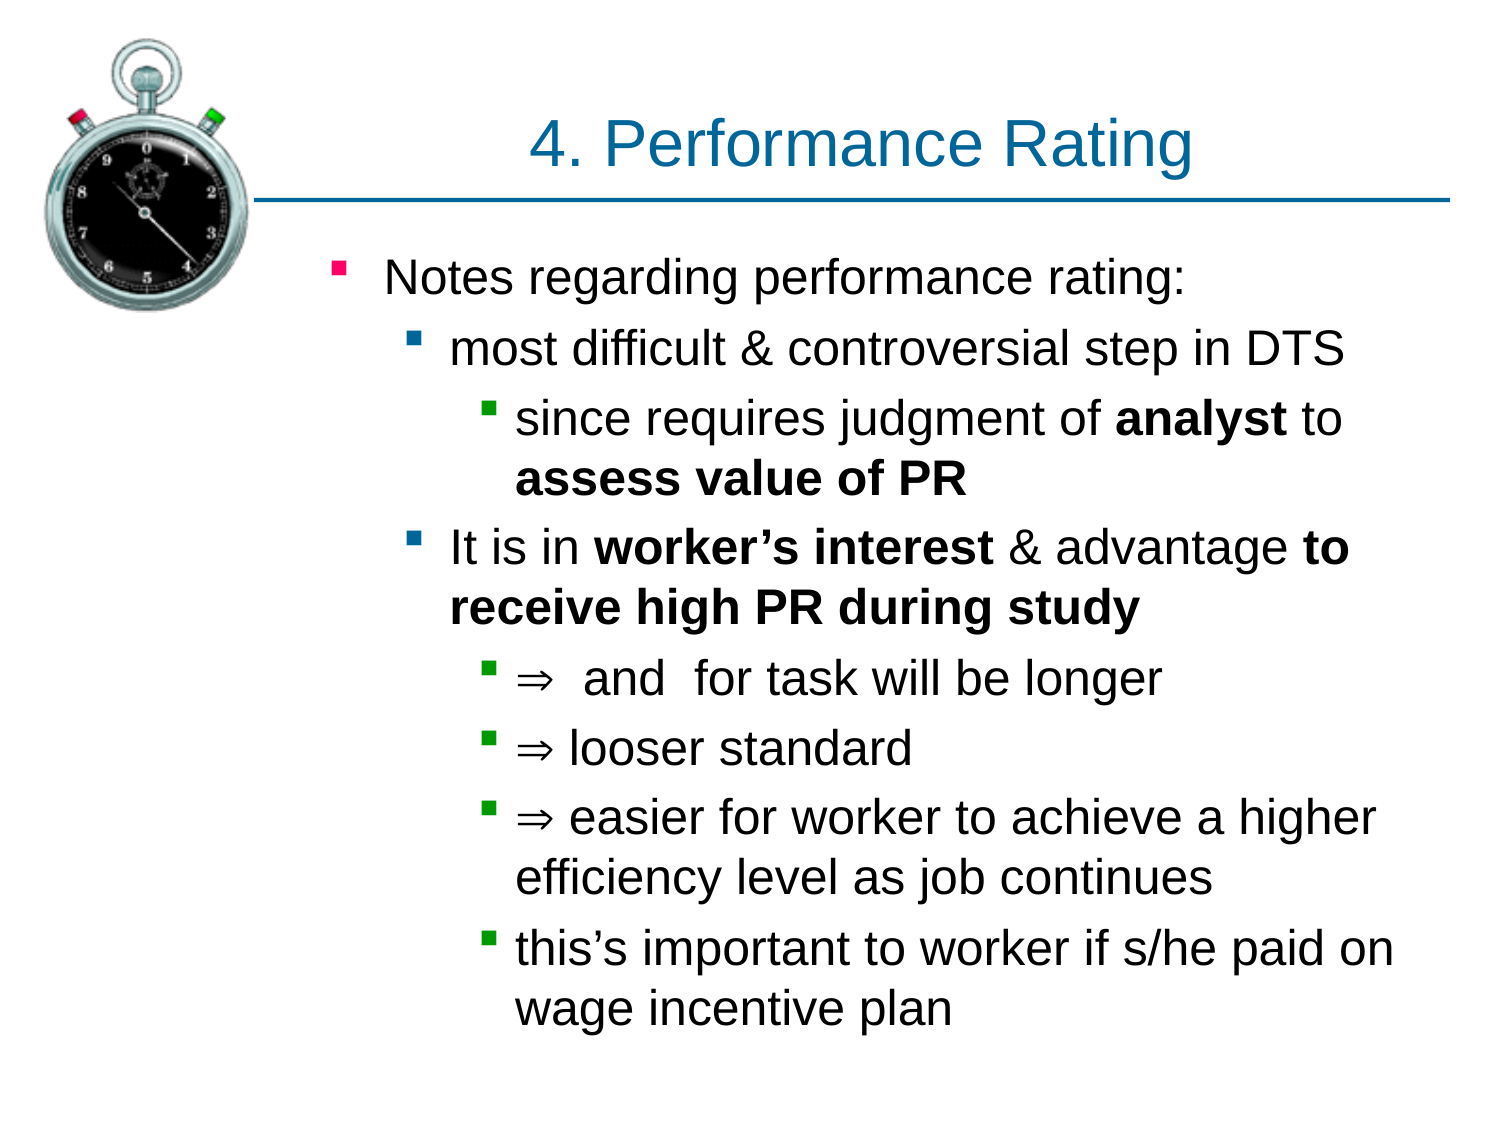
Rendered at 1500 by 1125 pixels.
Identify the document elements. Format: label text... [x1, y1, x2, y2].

picture [37, 37, 254, 313]
title 4. Performance Rating [275, 37, 1450, 188]
